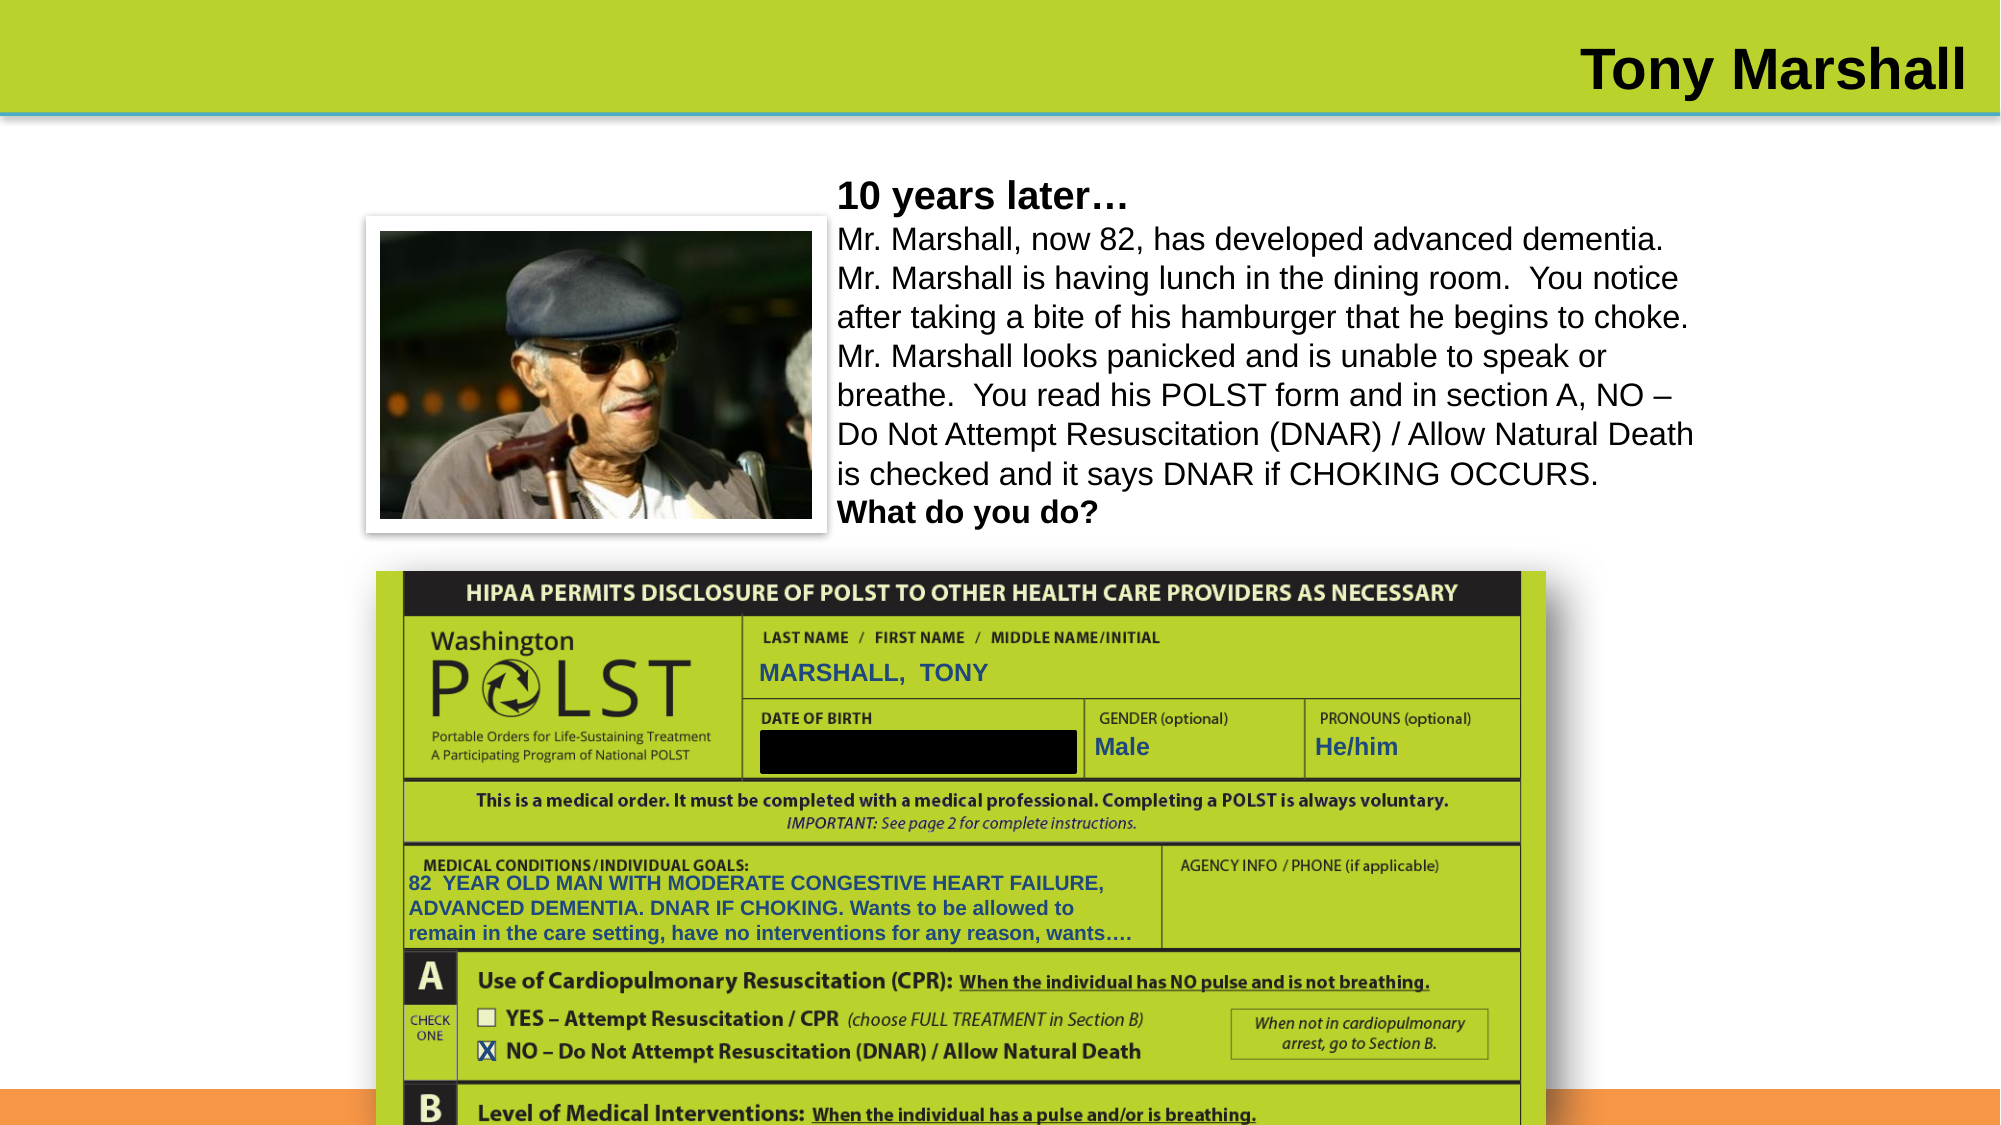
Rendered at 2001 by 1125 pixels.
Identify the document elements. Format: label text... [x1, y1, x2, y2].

list 10 years later… Mr. Marshall, now 82, has developed advanced dementia. Mr. Marshall is having lunch in the dining room. You notice after taking a bite of his hamburger that he begins to choke. Mr. Marshall looks panicked and is unable to speak or breathe. You read his POLST form and in section A, NO – Do Not Attempt Resuscitation (DNAR) / Allow Natural Death is checked and it says DNAR if CHOKING OCCURS. What do you do? [821, 162, 1719, 547]
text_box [376, 571, 1546, 1125]
title Tony Marshall [183, 19, 1984, 113]
picture [379, 230, 813, 519]
